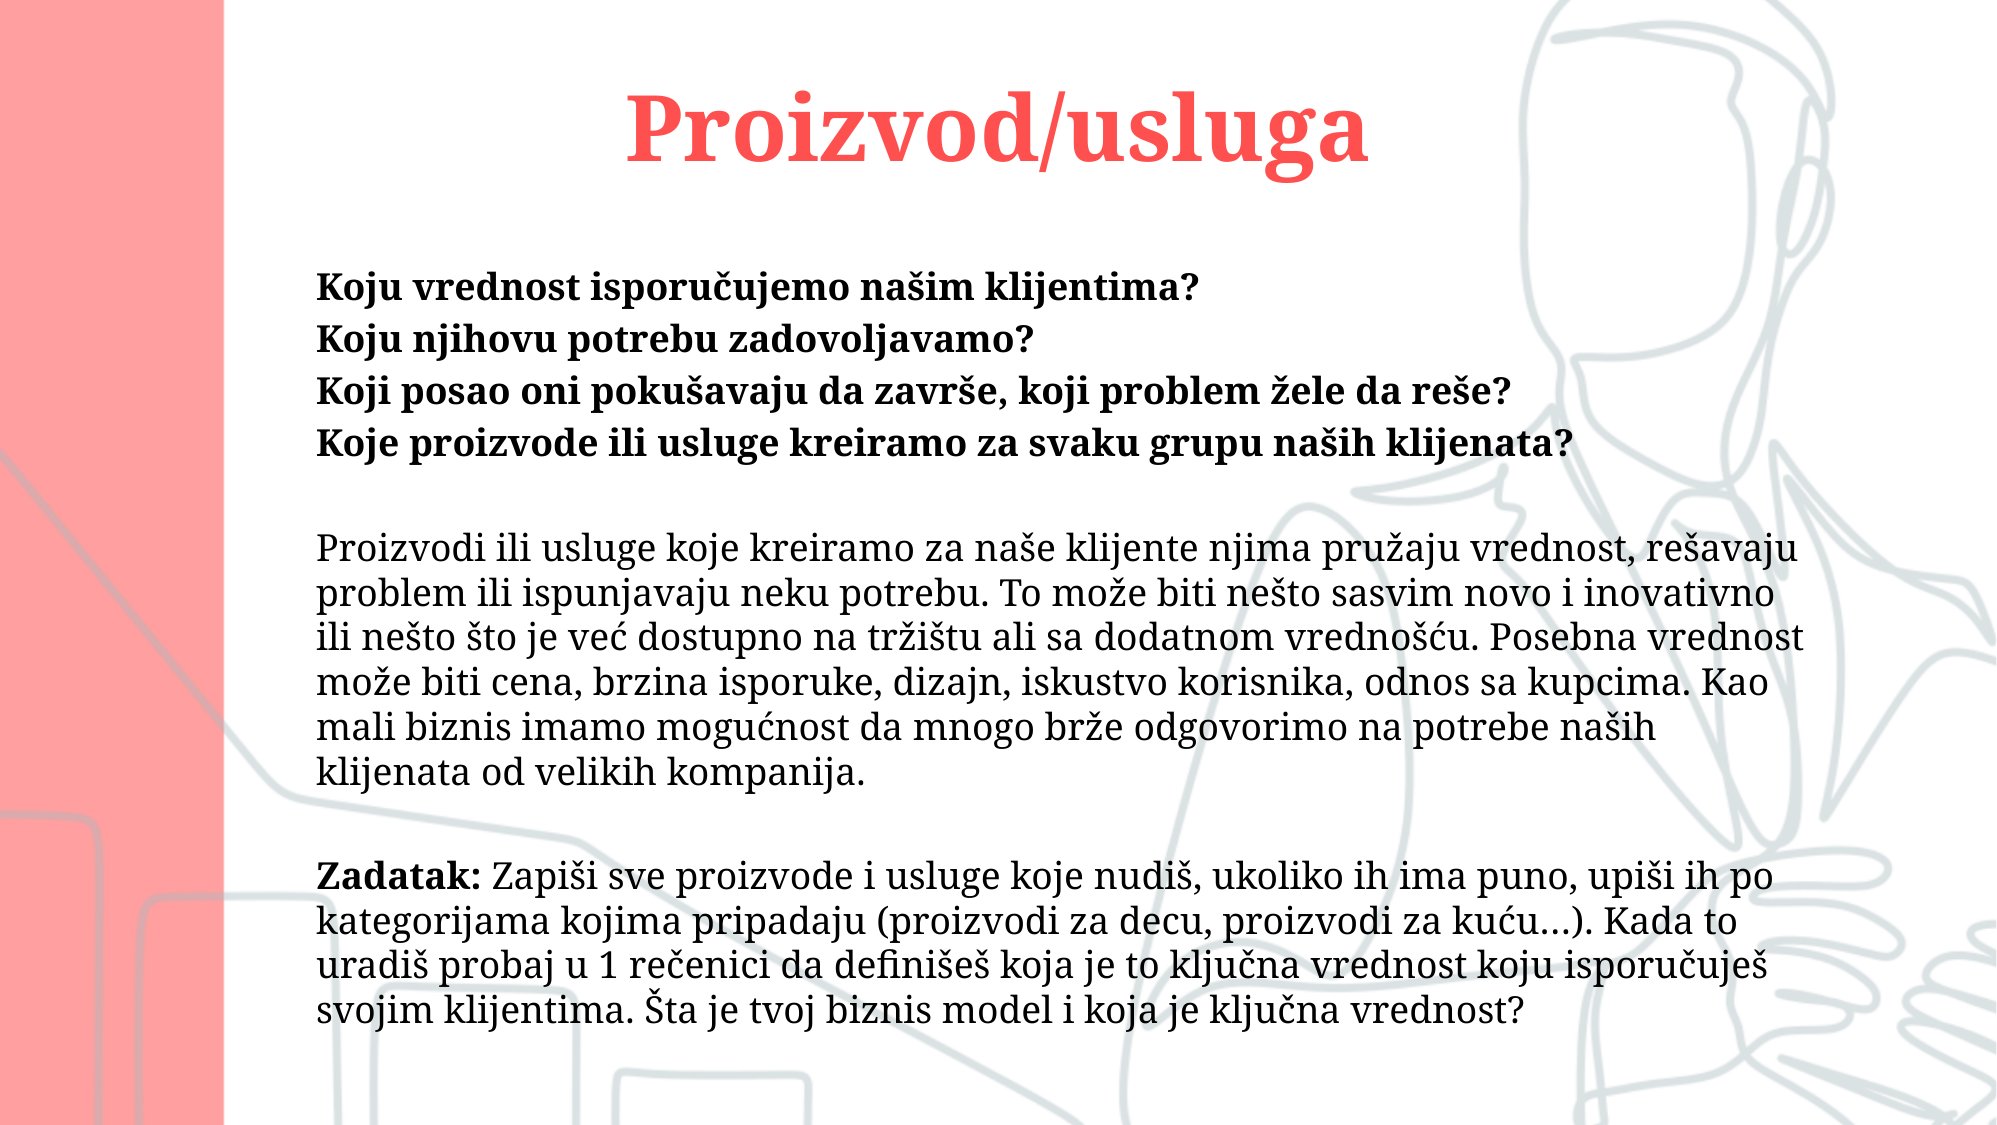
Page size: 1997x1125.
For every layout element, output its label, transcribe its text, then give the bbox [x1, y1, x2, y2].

list Koju vrednost isporučujemo našim klijentima? Koju njihovu potrebu zadovoljavamo? Koji posao oni pokušavaju da završe, koji problem žele da reše? Koje proizvode ili usluge kreiramo za svaku grupu naših klijenata? Proizvodi ili usluge koje kreiramo za naše klijente njima pružaju vrednost, rešavaju problem ili ispunjavaju neku potrebu. To može biti nešto sasvim novo i inovativno ili nešto što je već dostupno na tržištu ali sa dodatnom vrednošću. Posebna vrednost može biti cena, brzina isporuke, dizajn, iskustvo korisnika, odnos sa kupcima. Kao mali biznis imamo mogućnost da mnogo brže odgovorimo na potrebe naših klijenata od velikih kompanija. Zadatak: Zapiši sve proizvode i usluge koje nudiš, ukoliko ih ima puno, upiši ih po kategorijama kojima pripadaju (proizvodi za decu, proizvodi za kuću…). Kada to uradiš probaj u 1 rečenici da definišeš koja je to ključna vrednost koju isporučuješ svojim klijentima. Šta je tvoj biznis model i koja je ključna vrednost? [301, 255, 1825, 1059]
title Proizvod/usluga [100, 30, 1898, 219]
